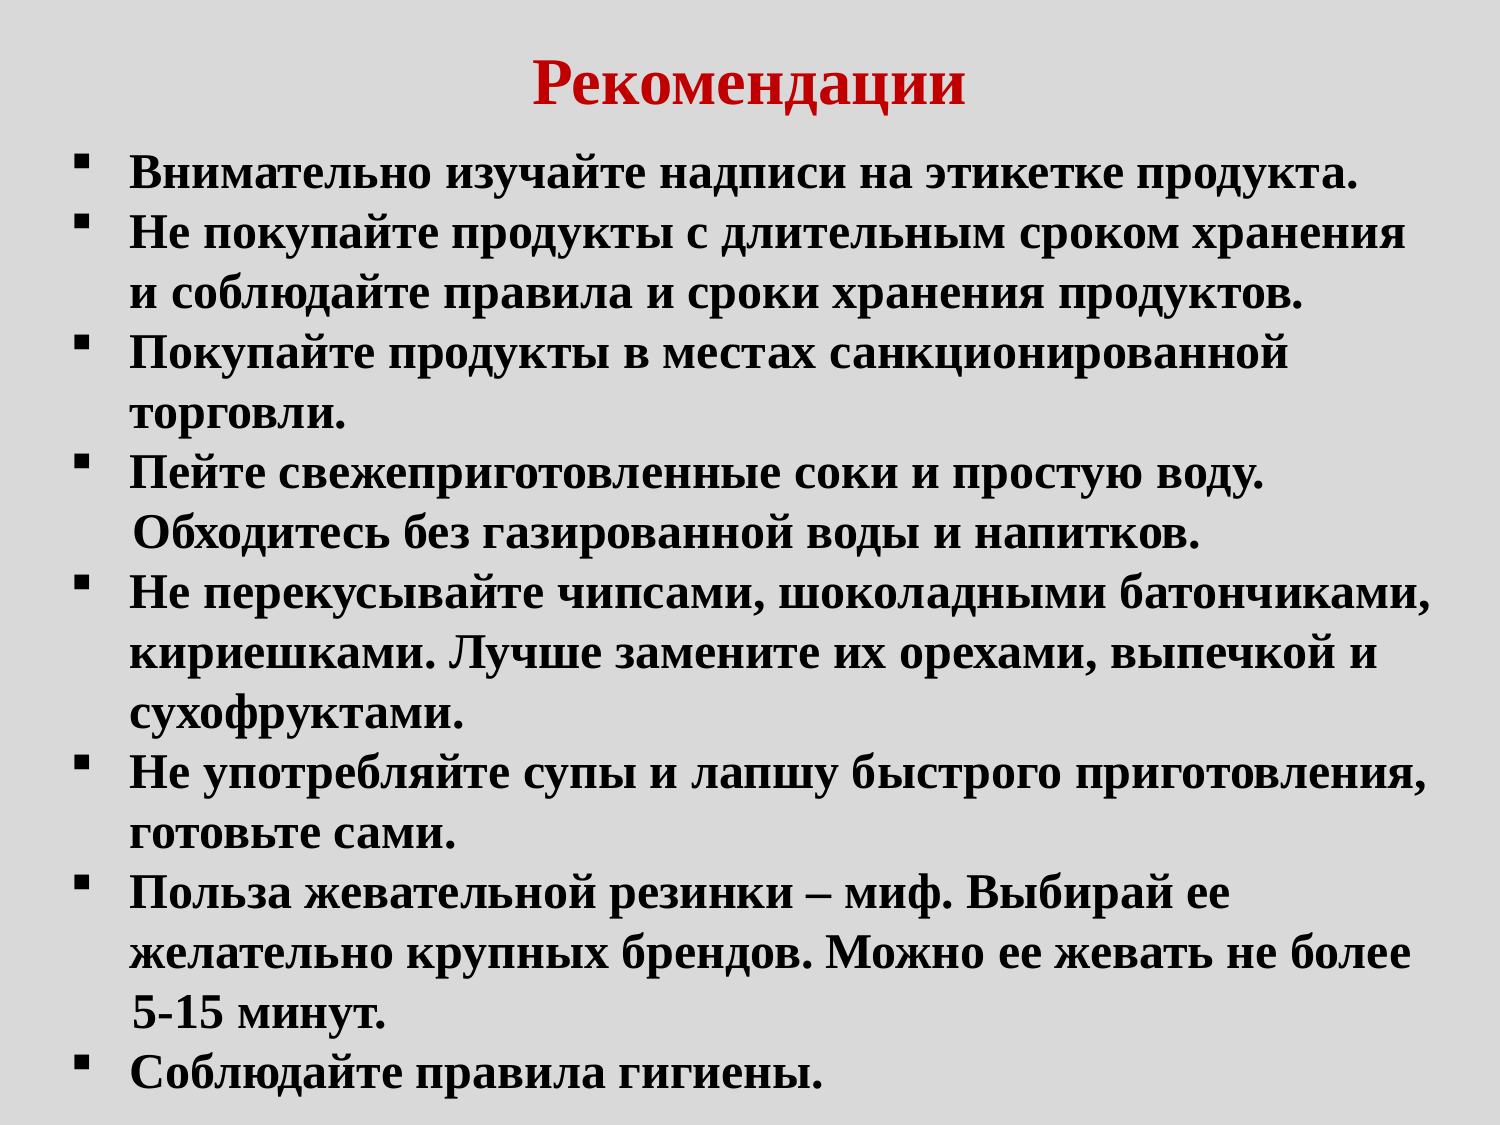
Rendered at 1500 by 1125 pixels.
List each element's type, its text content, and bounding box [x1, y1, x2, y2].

text_box Рекомендации Внимательно изучайте надписи на этикетке продукта. Не покупайте продукты с длительным сроком хранения и соблюдайте правила и сроки хранения продуктов. Покупайте продукты в местах санкционированной торговли. Пейте свежеприготовленные соки и простую воду. Обходитесь без газированной воды и напитков. Не перекусывайте чипсами, шоколадными батончиками, кириешками. Лучше замените их орехами, выпечкой и сухофруктами. Не употребляйте супы и лапшу быстрого приготовления, готовьте сами. Польза жевательной резинки – миф. Выбирай ее желательно крупных брендов. Можно ее жевать не более 5-15 минут. Соблюдайте правила гигиены. [41, 30, 1459, 1125]
